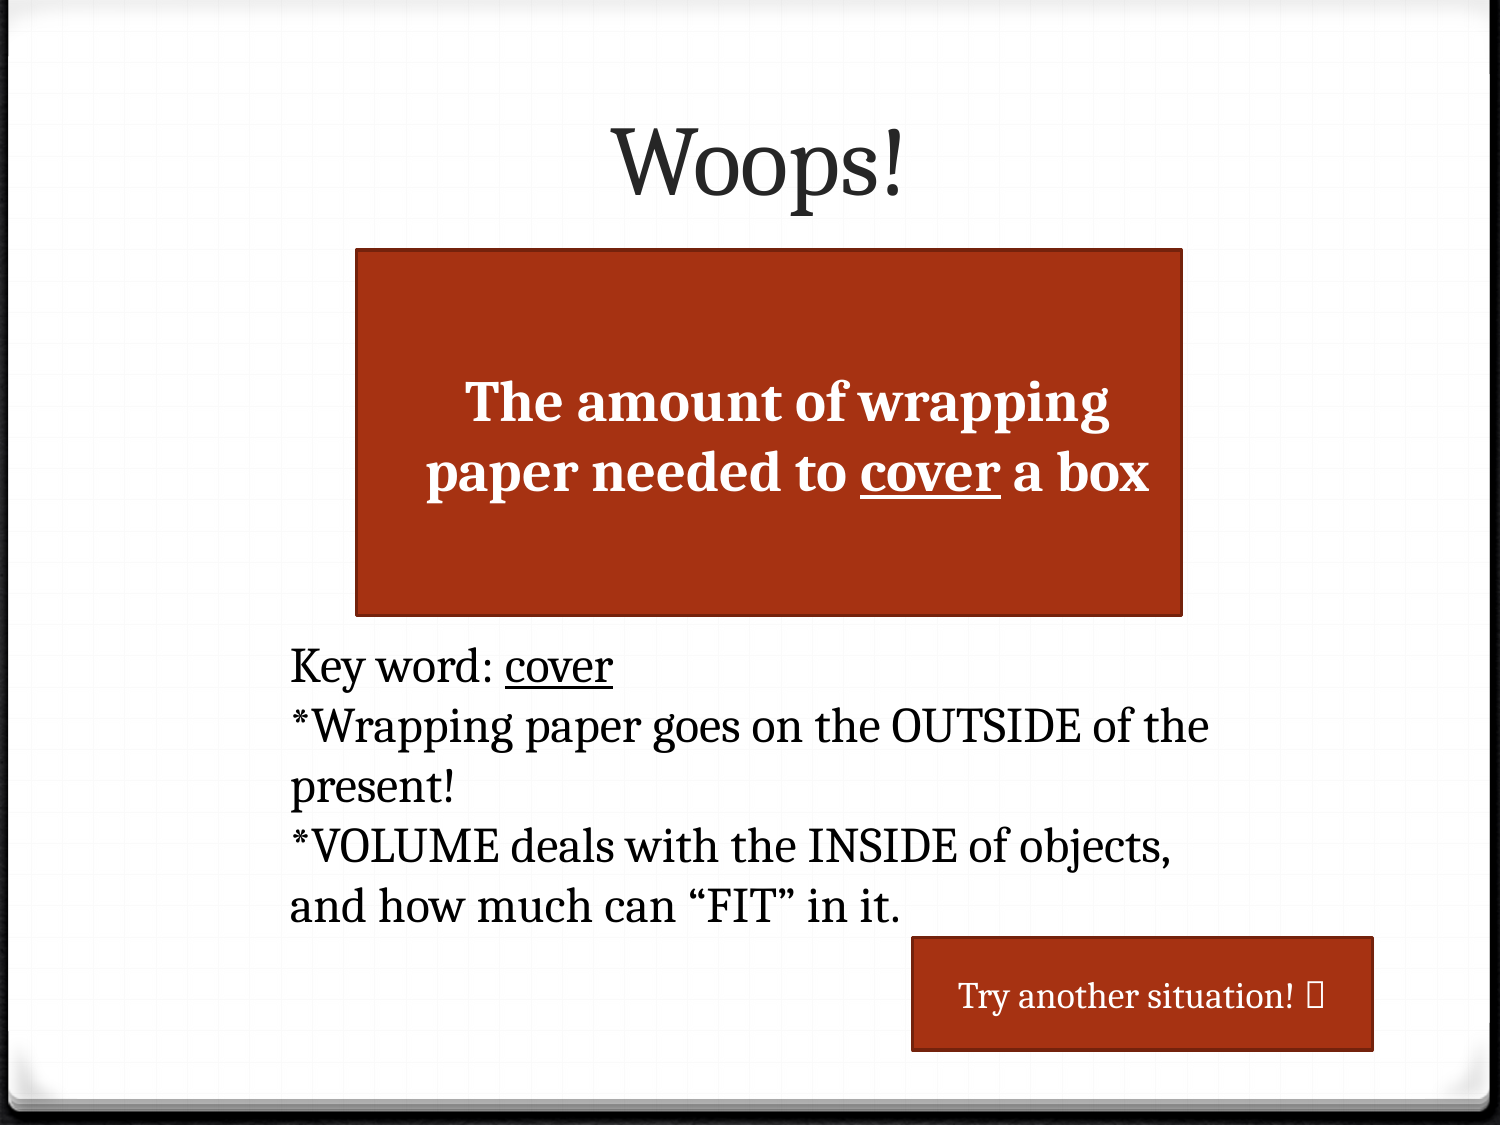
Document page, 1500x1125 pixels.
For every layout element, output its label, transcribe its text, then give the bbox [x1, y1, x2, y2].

text_box Try another situation!  [911, 936, 1374, 1052]
picture [0, 0, 1500, 1125]
text_box Key word: cover *Wrapping paper goes on the OUTSIDE of the present! *VOLUME deals with the INSIDE of objects, and how much can “FIT” in it. [274, 624, 1263, 940]
title Woops! [99, 37, 1420, 275]
list The amount of wrapping paper needed to cover a box [355, 248, 1183, 617]
